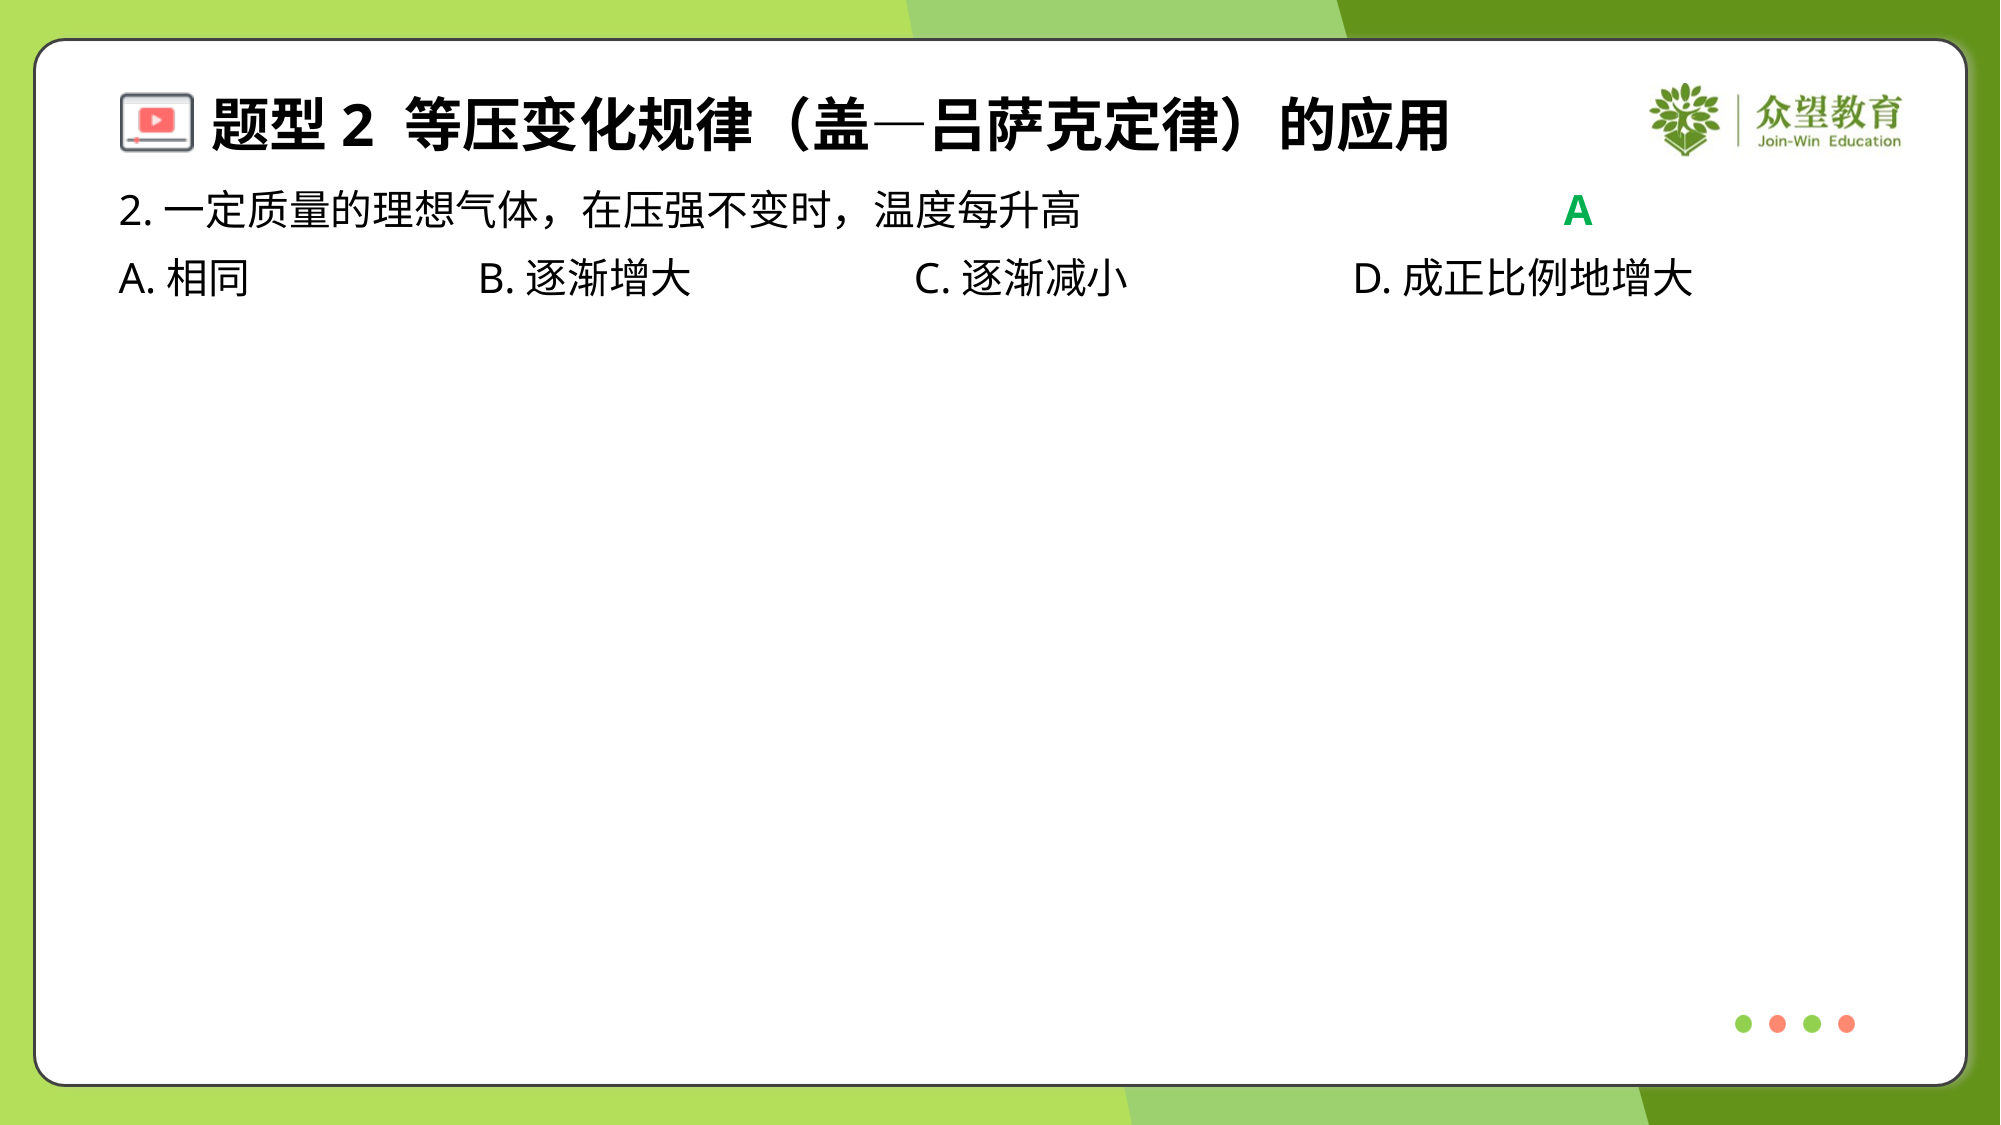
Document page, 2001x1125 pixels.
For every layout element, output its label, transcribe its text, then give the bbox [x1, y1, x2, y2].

text_box A.相同 B.逐渐增大 C.逐渐减小 D.成正比例地增大 [118, 227, 1883, 294]
picture [0, 0, 2000, 1125]
text_box A [1547, 158, 1610, 226]
